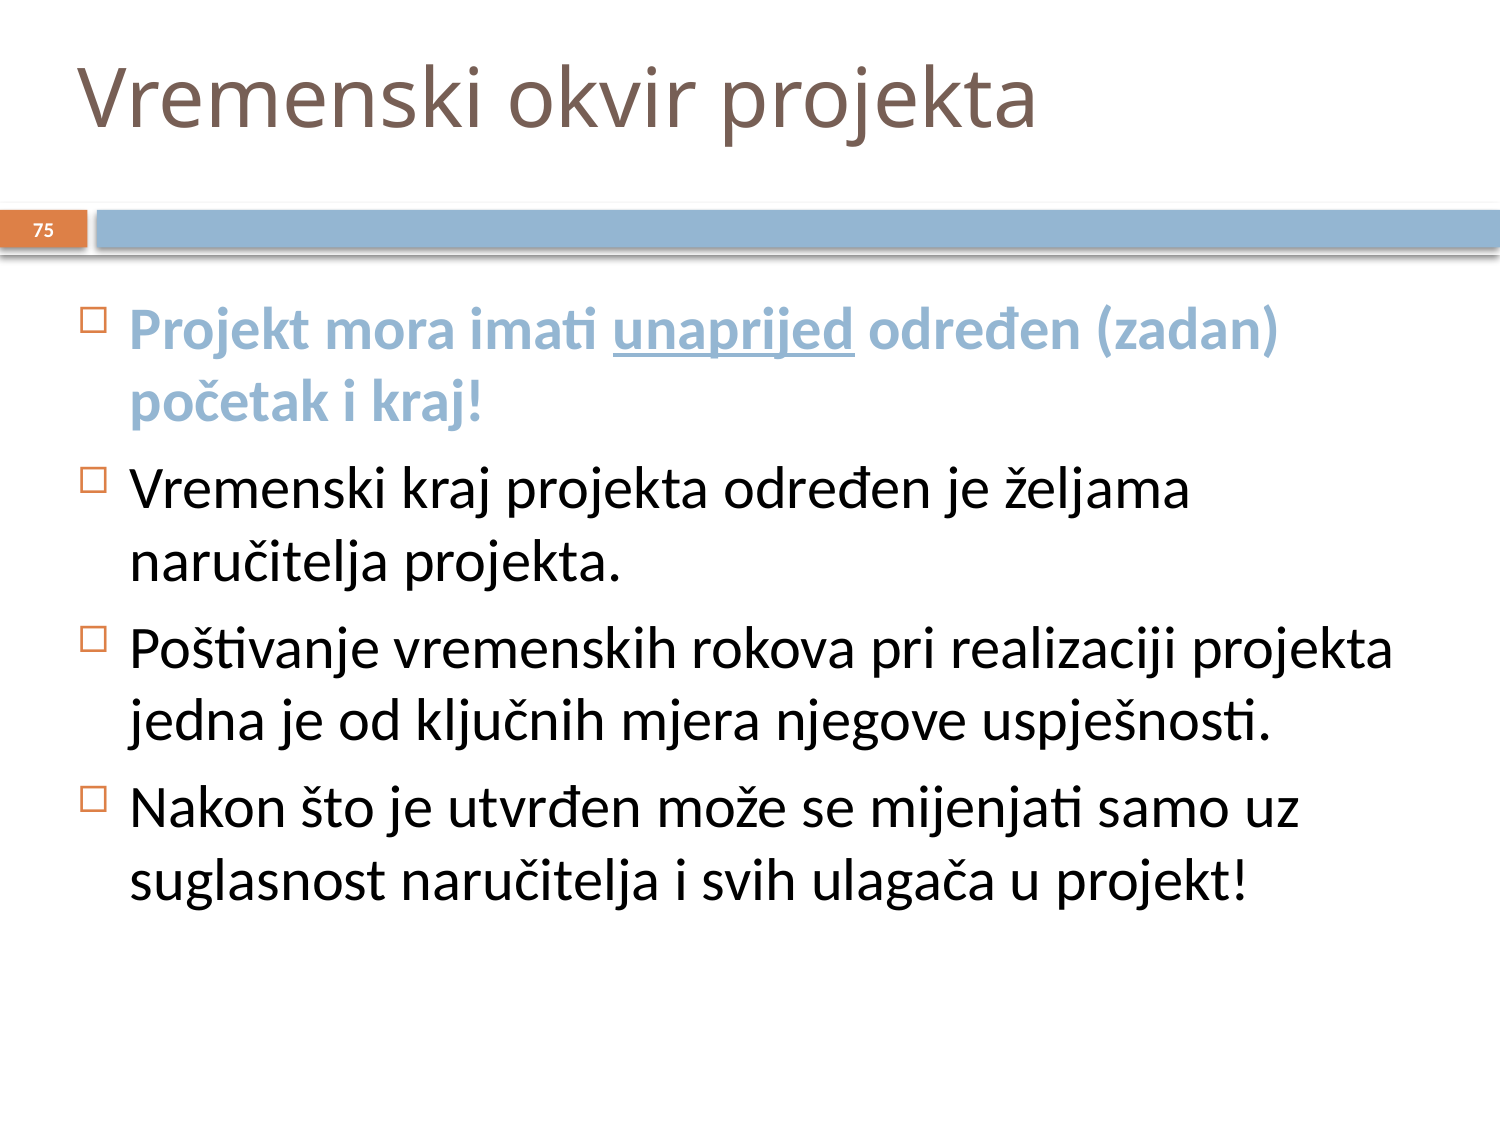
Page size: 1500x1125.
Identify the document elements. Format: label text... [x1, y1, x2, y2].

title Vremenski okvir projekta [62, 37, 1438, 152]
slide_number 75 [0, 208, 88, 249]
list Projekt mora imati unaprijed određen (zadan) početak i kraj! Vremenski kraj projekta određen je željama naručitelja projekta. Poštivanje vremenskih rokova pri realizaciji projekta jedna je od ključnih mjera njegove uspješnosti. Nakon što je utvrđen može se mijenjati samo uz suglasnost naručitelja i svih ulagača u projekt! [62, 281, 1463, 1003]
